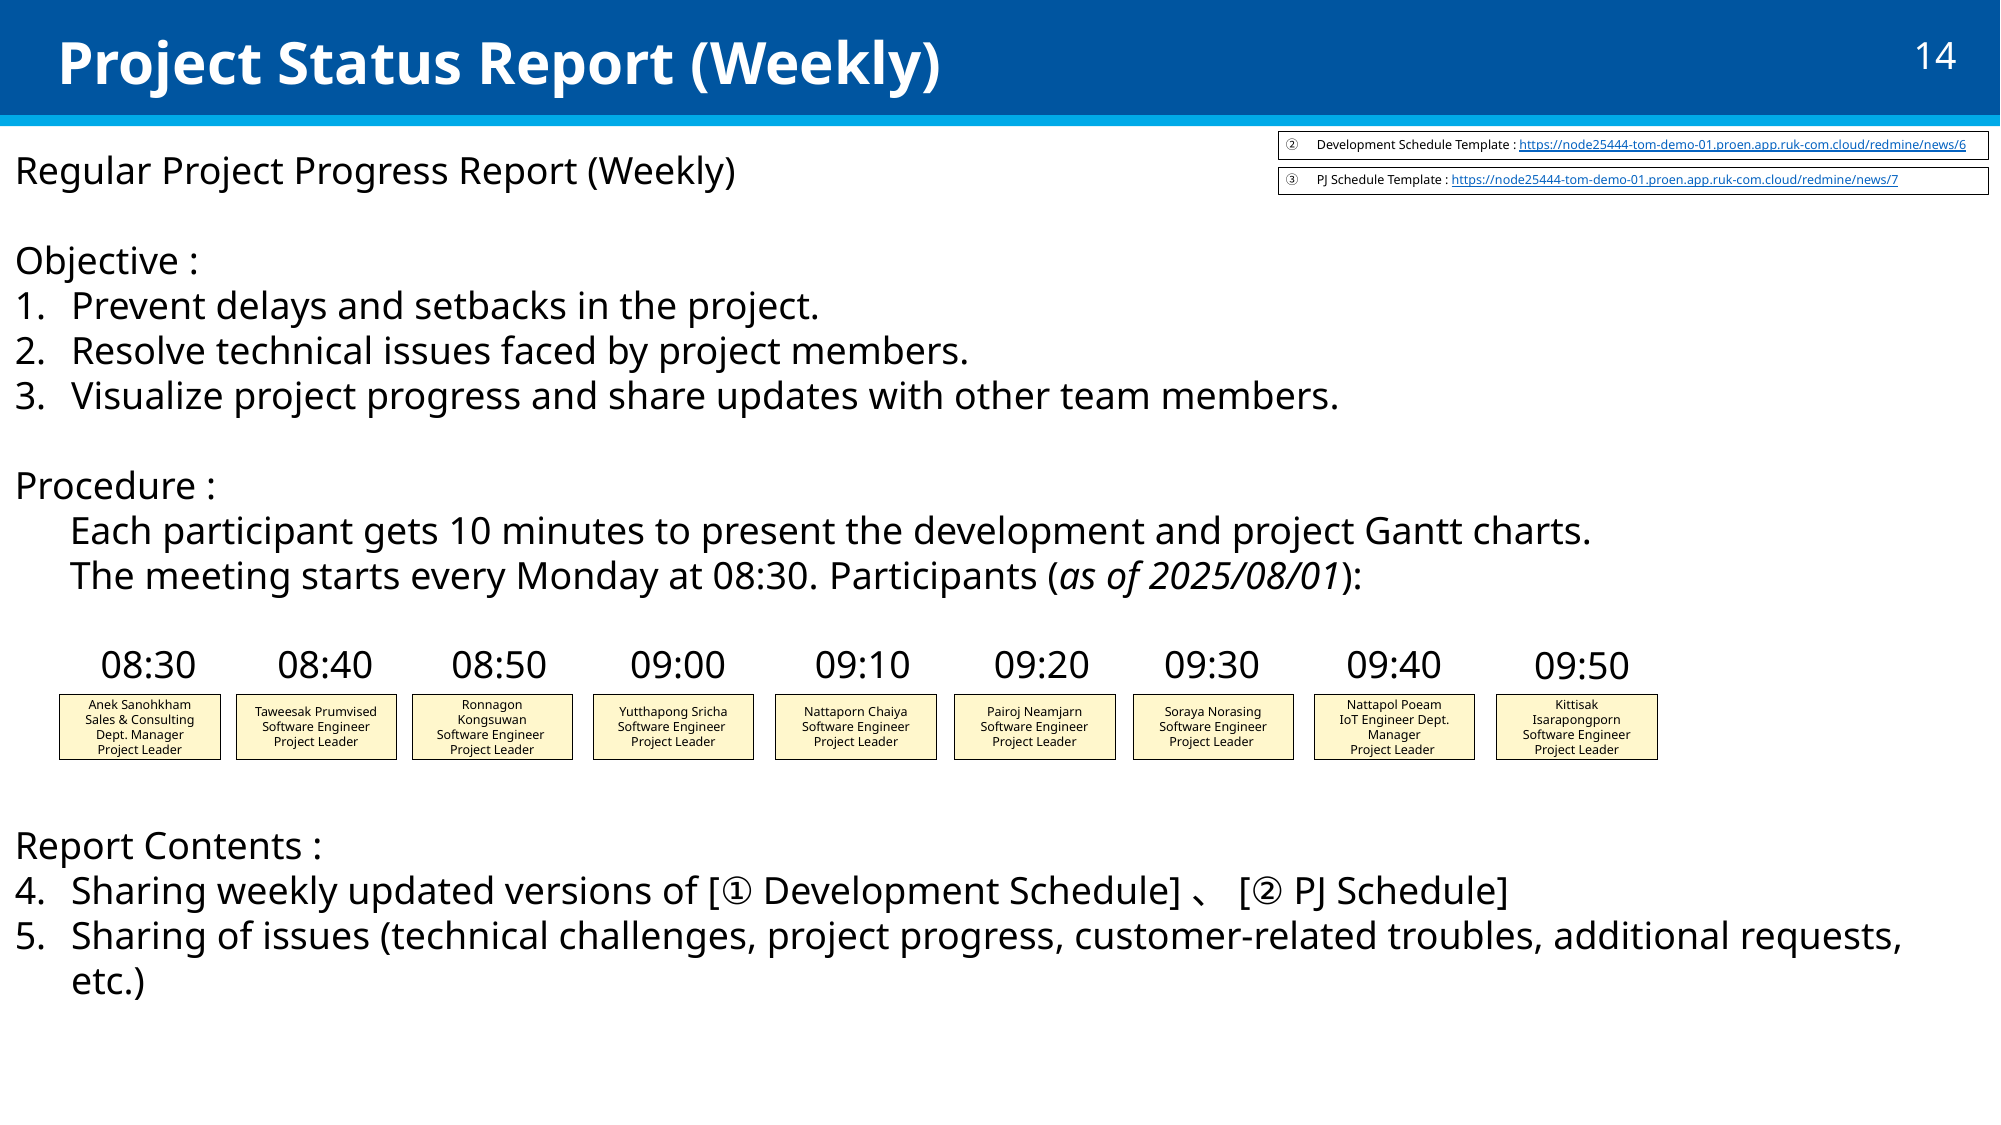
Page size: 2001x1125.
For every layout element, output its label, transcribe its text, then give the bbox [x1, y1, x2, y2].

text_box Soraya Norasing Software Engineer Project Leader [1132, 693, 1294, 761]
text_box 09:50 [1519, 634, 1645, 695]
text_box Pairoj Neamjarn Software Engineer Project Leader [953, 693, 1116, 761]
title Project Status Report (Weekly) [42, 17, 1768, 97]
text_box Nattaporn Chaiya Software Engineer Project Leader [775, 693, 937, 761]
text_box Taweesak Prumvised Software Engineer Project Leader [235, 693, 397, 761]
text_box 09:30 [1149, 633, 1275, 693]
text_box 08:50 [436, 633, 563, 693]
text_box Nattapol Poeam IoT Engineer Dept. Manager Project Leader [1313, 693, 1476, 761]
text_box 09:10 [800, 633, 926, 693]
text_box ③ PJ Schedule Template : https://node25444-tom-demo-01.proen.app.ruk-com.cloud/redmine/news/7 [1278, 166, 1989, 195]
text_box 08:40 [262, 633, 388, 693]
text_box 09:20 [979, 633, 1105, 693]
text_box Ronnagon Kongsuwan Software Engineer Project Leader [411, 693, 574, 761]
text_box 08:30 [85, 633, 212, 693]
text_box 09:40 [1331, 633, 1458, 693]
text_box 09:00 [615, 633, 742, 693]
text_box Anek Sanohkham Sales & Consulting Dept. Manager Project Leader [59, 693, 221, 761]
text_box ② Development Schedule Template : https://node25444-tom-demo-01.proen.app.ruk-com.cloud/redmine/news/6 [1278, 131, 1989, 160]
text_box Regular Project Progress Report (Weekly) Objective : Prevent delays and setbacks in the project. Resolve technical issues faced by project members. Visualize project progress and share updates with other team members. Procedure : Each participant gets 10 minutes to present the development and project Gantt charts. The meeting starts every Monday at 08:30. Participants (as of 2025/08/01): Report Contents : Sharing weekly updated versions of [① Development Schedule]、[② PJ Schedule] Sharing of issues (technical challenges, project progress, customer-related troubles, additional requests, etc.) [0, 139, 1988, 1010]
text_box Yutthapong Sricha Software Engineer Project Leader [592, 693, 755, 761]
text_box Kittisak​ Isarapongporn Software Engineer Project Leader [1496, 693, 1658, 761]
